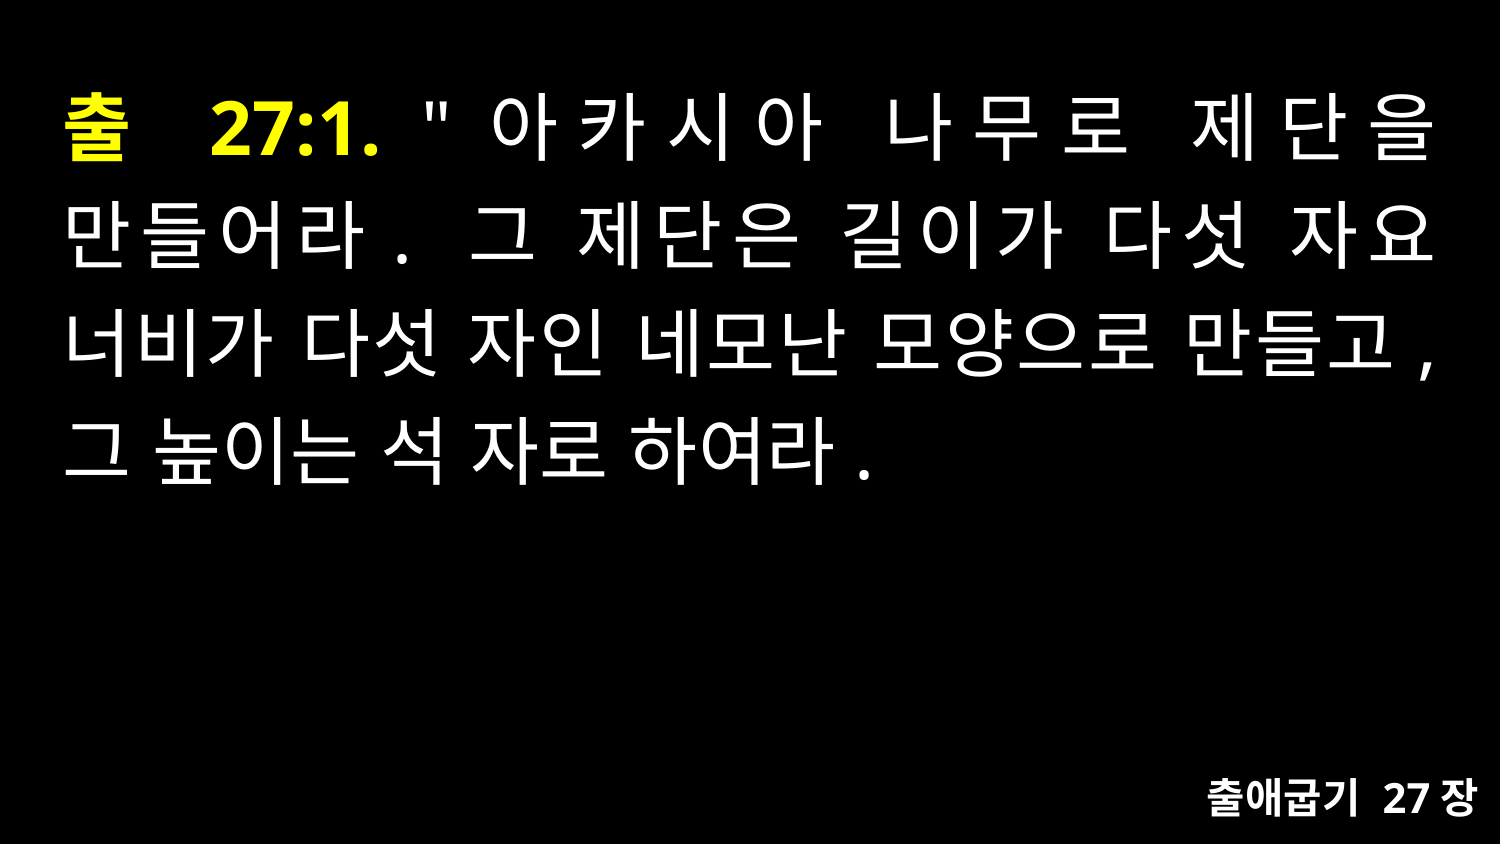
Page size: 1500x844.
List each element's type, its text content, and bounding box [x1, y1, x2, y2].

title 출 27:1. "아카시아 나무로 제단을 만들어라. 그 제단은 길이가 다섯 자요 너비가 다섯 자인 네모난 모양으로 만들고, 그 높이는 석 자로 하여라. [0, 0, 1500, 844]
subtitle 출애굽기 27장 [916, 770, 1500, 844]
